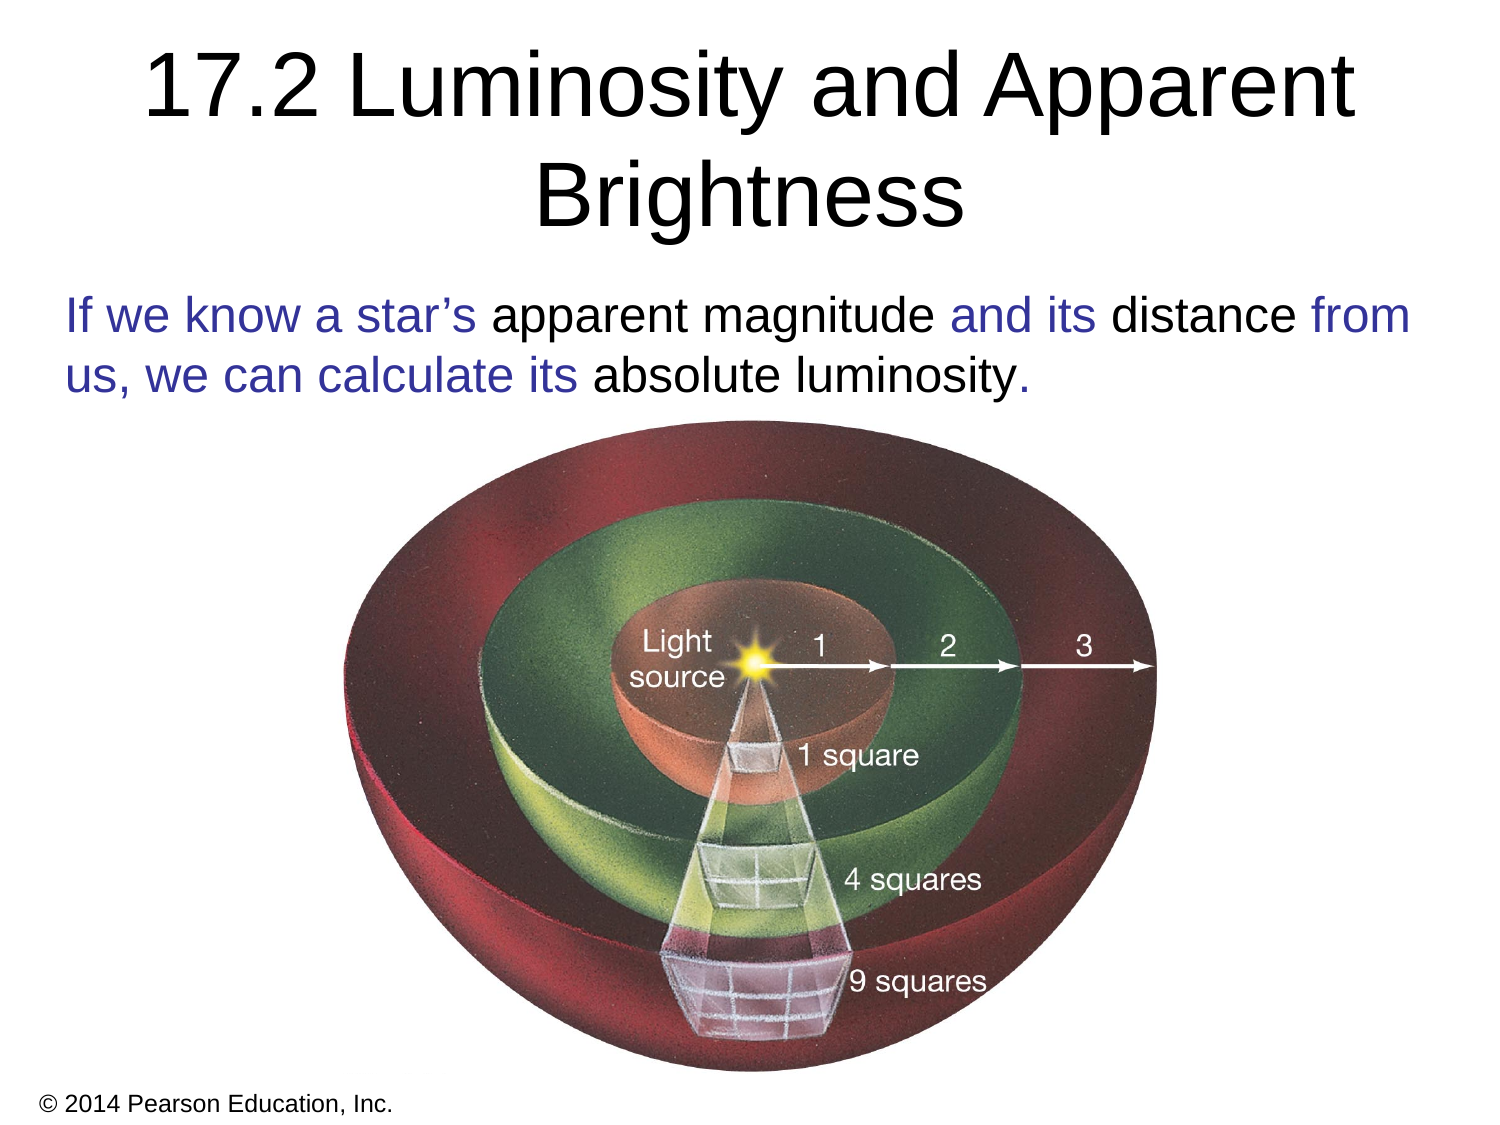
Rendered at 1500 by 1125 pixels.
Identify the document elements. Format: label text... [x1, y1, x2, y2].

title 17.2 Luminosity and Apparent Brightness [75, 34, 1425, 235]
picture [337, 414, 1163, 1074]
text_box If we know a star’s apparent magnitude and its distance from us, we can calculate its absolute luminosity. [50, 274, 1438, 410]
